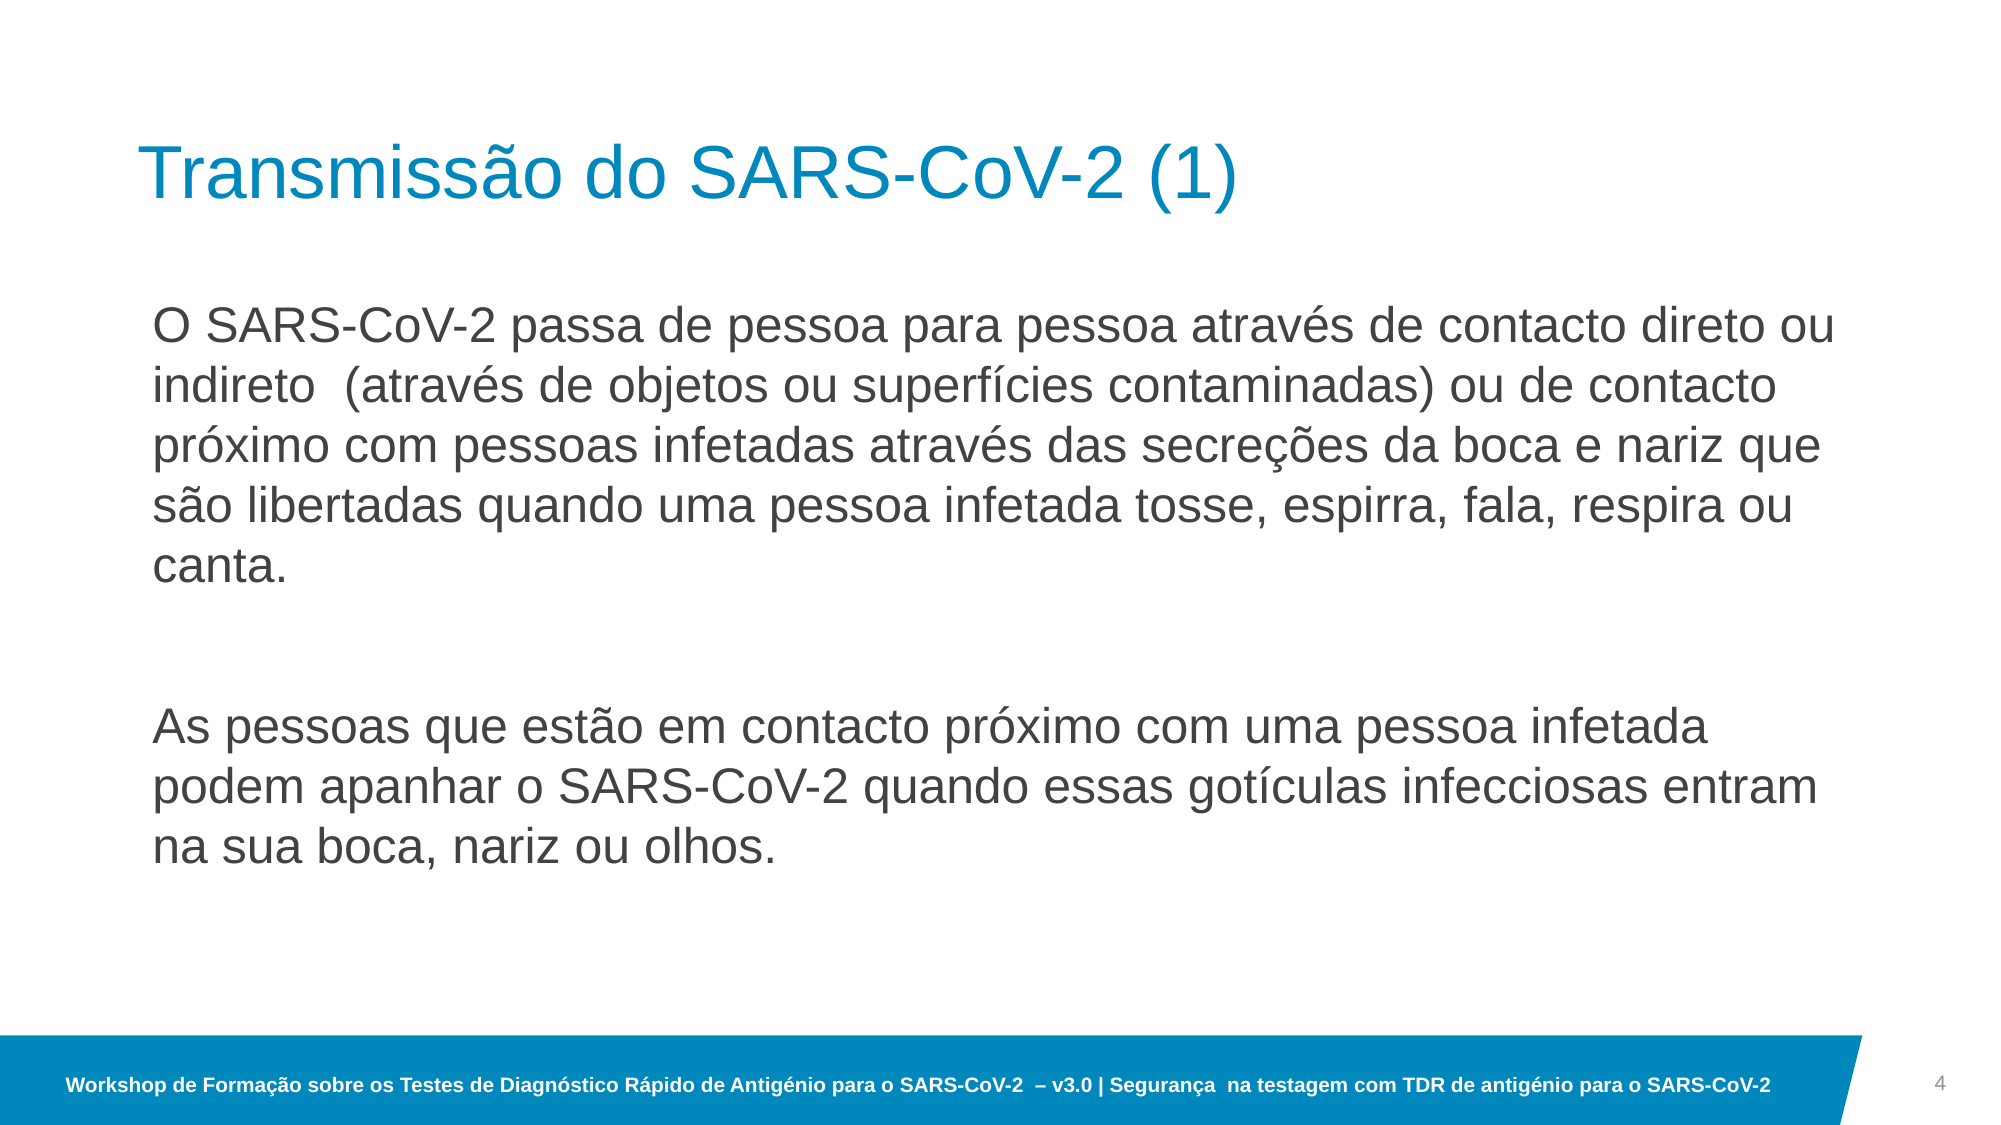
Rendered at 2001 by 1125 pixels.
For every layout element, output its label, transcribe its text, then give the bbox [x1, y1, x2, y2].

slide_number 4 [1862, 1035, 1947, 1125]
footer Workshop de Formação sobre os Testes de Diagnóstico Rápido de Antigénio para o SARS-CoV-2 – v3.0 | Segurança na testagem com TDR de antigénio para o SARS-CoV-2 [65, 1042, 1833, 1125]
list O SARS-CoV-2 passa de pessoa para pessoa através de contacto direto ou indireto (através de objetos ou superfícies contaminadas) ou de contacto próximo com pessoas infetadas através das secreções da boca e nariz que são libertadas quando uma pessoa infetada tosse, espirra, fala, respira ou canta. As pessoas que estão em contacto próximo com uma pessoa infetada podem apanhar o SARS-CoV-2 quando essas gotículas infecciosas entram na sua boca, nariz ou olhos. [137, 284, 1863, 1014]
title Transmissão do SARS-CoV-2 (1) [137, 59, 1863, 215]
